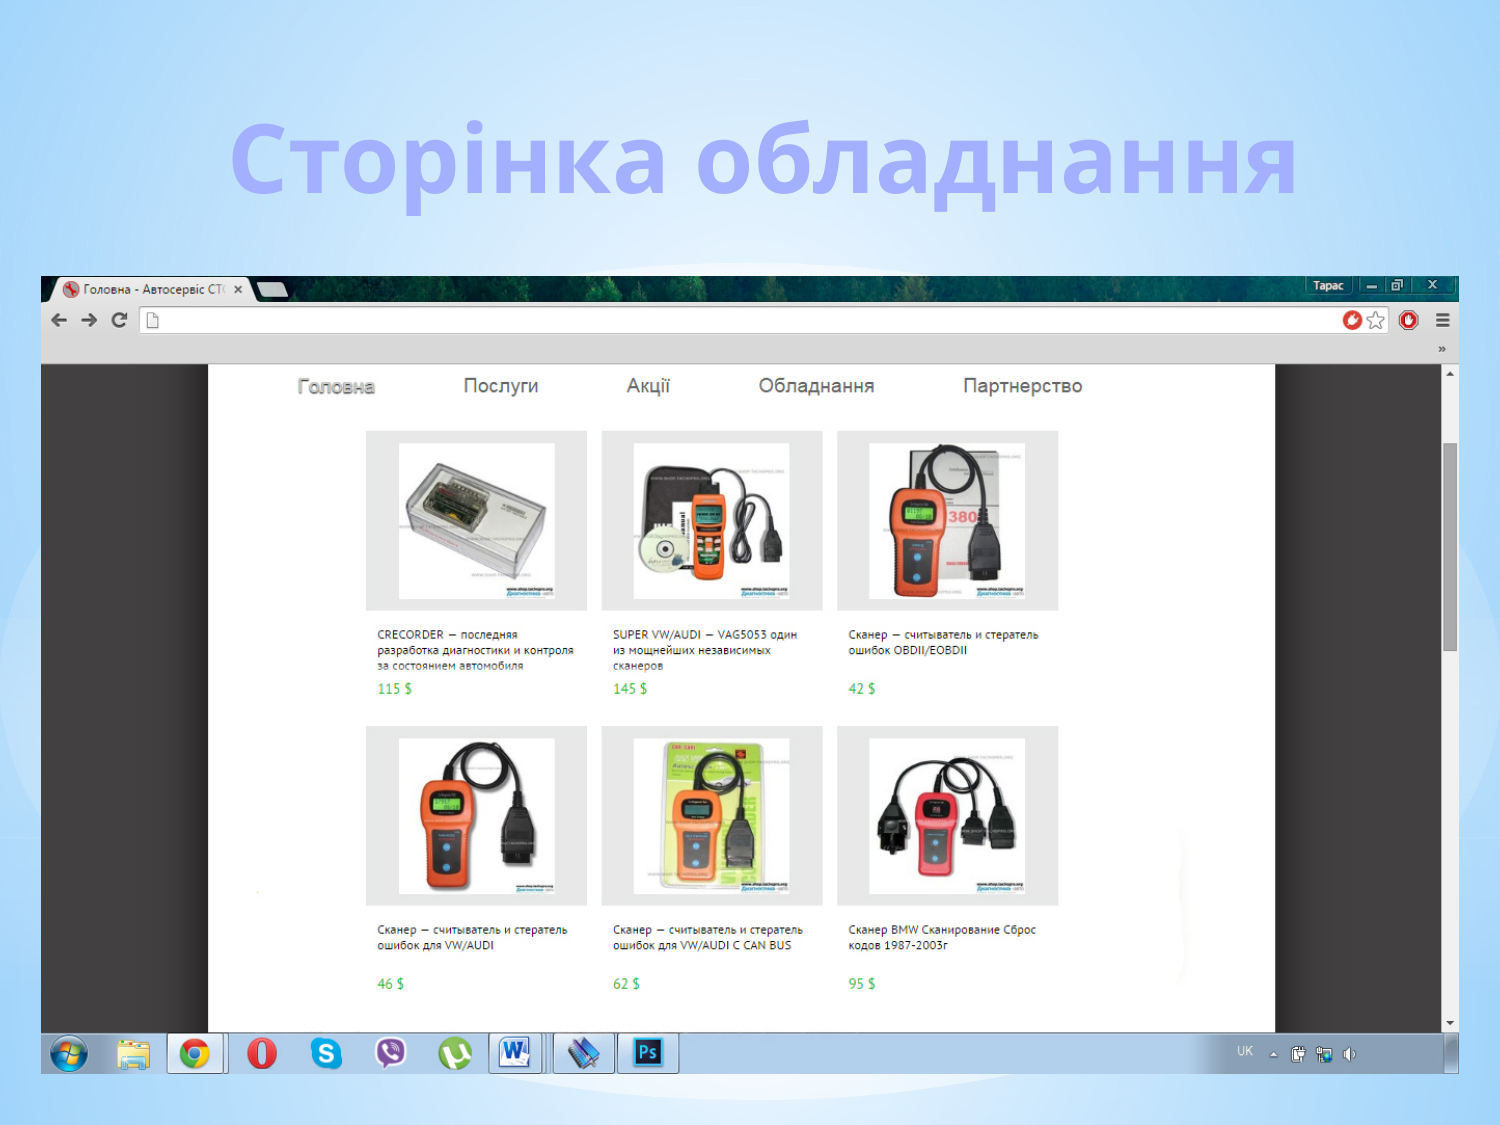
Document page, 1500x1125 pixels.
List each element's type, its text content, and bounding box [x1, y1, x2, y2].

title Сторінка обладнання [100, 90, 1317, 243]
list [41, 276, 1459, 1075]
